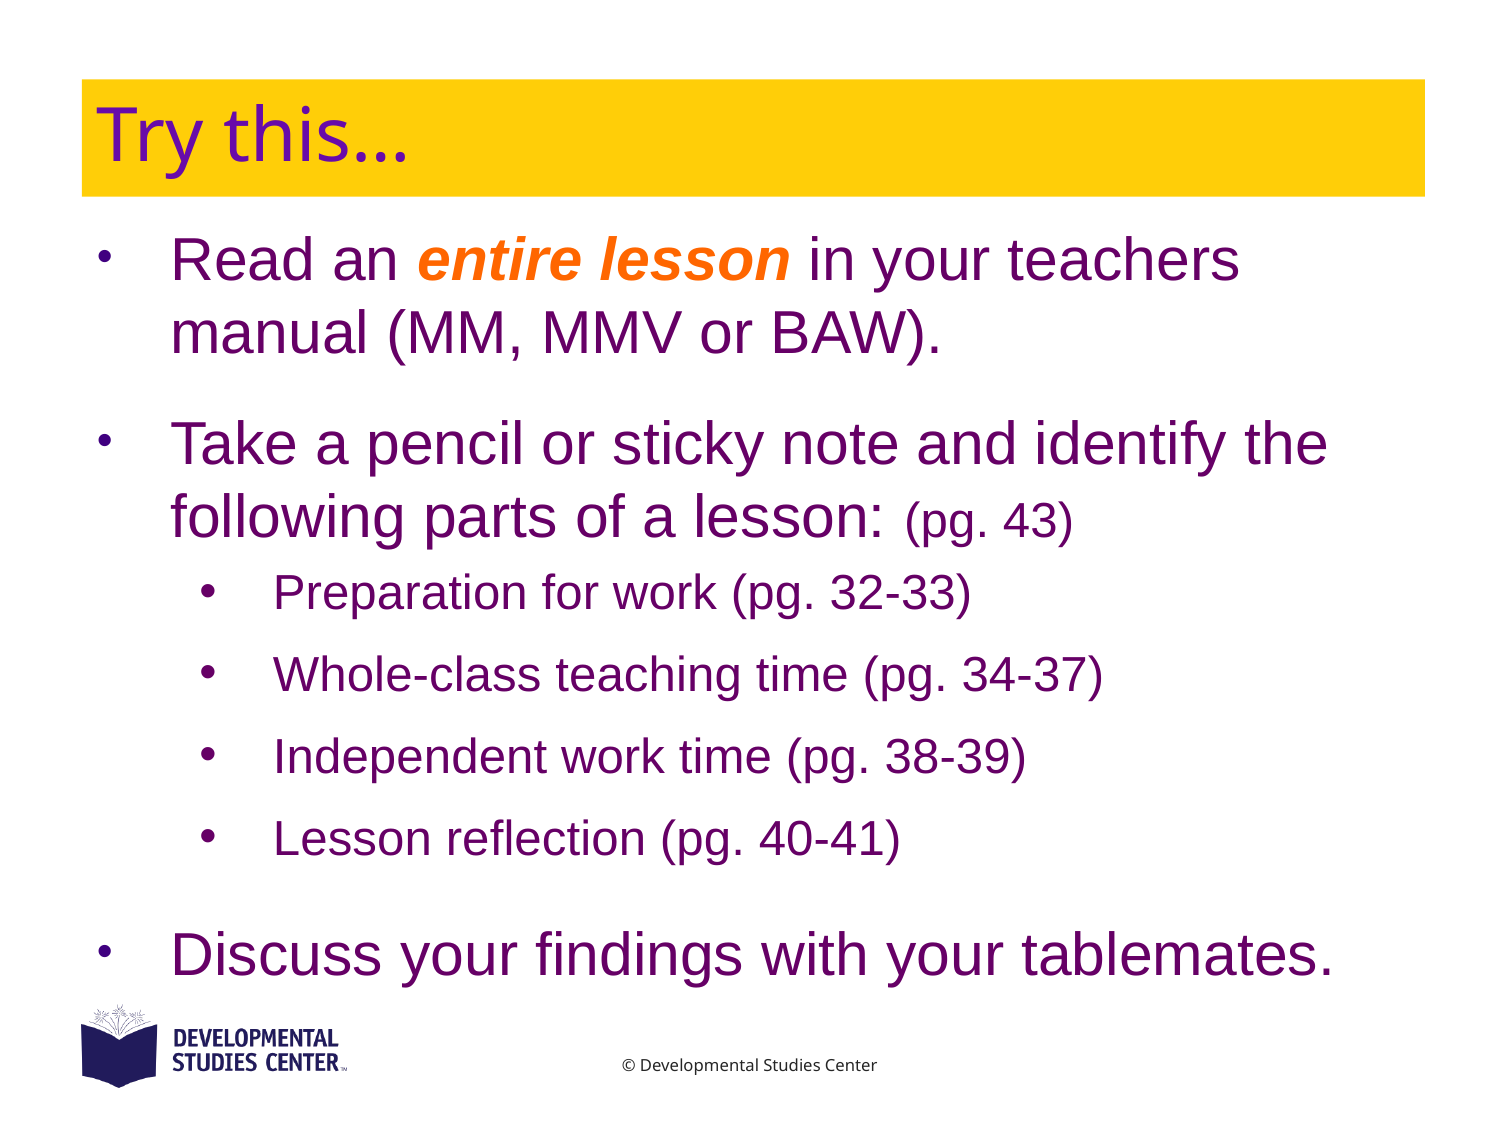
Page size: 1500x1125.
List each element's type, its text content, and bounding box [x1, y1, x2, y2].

picture [81, 1005, 347, 1088]
title Try this… [81, 79, 1425, 197]
list Read an entire lesson in your teachers manual (MM, MMV or BAW). Take a pencil or sticky note and identify the following parts of a lesson: (pg. 43) Preparation for work (pg. 32-33) Whole-class teaching time (pg. 34-37) Independent work time (pg. 38-39) Lesson reflection (pg. 40-41) Discuss your findings with your tablemates. [81, 212, 1425, 1005]
